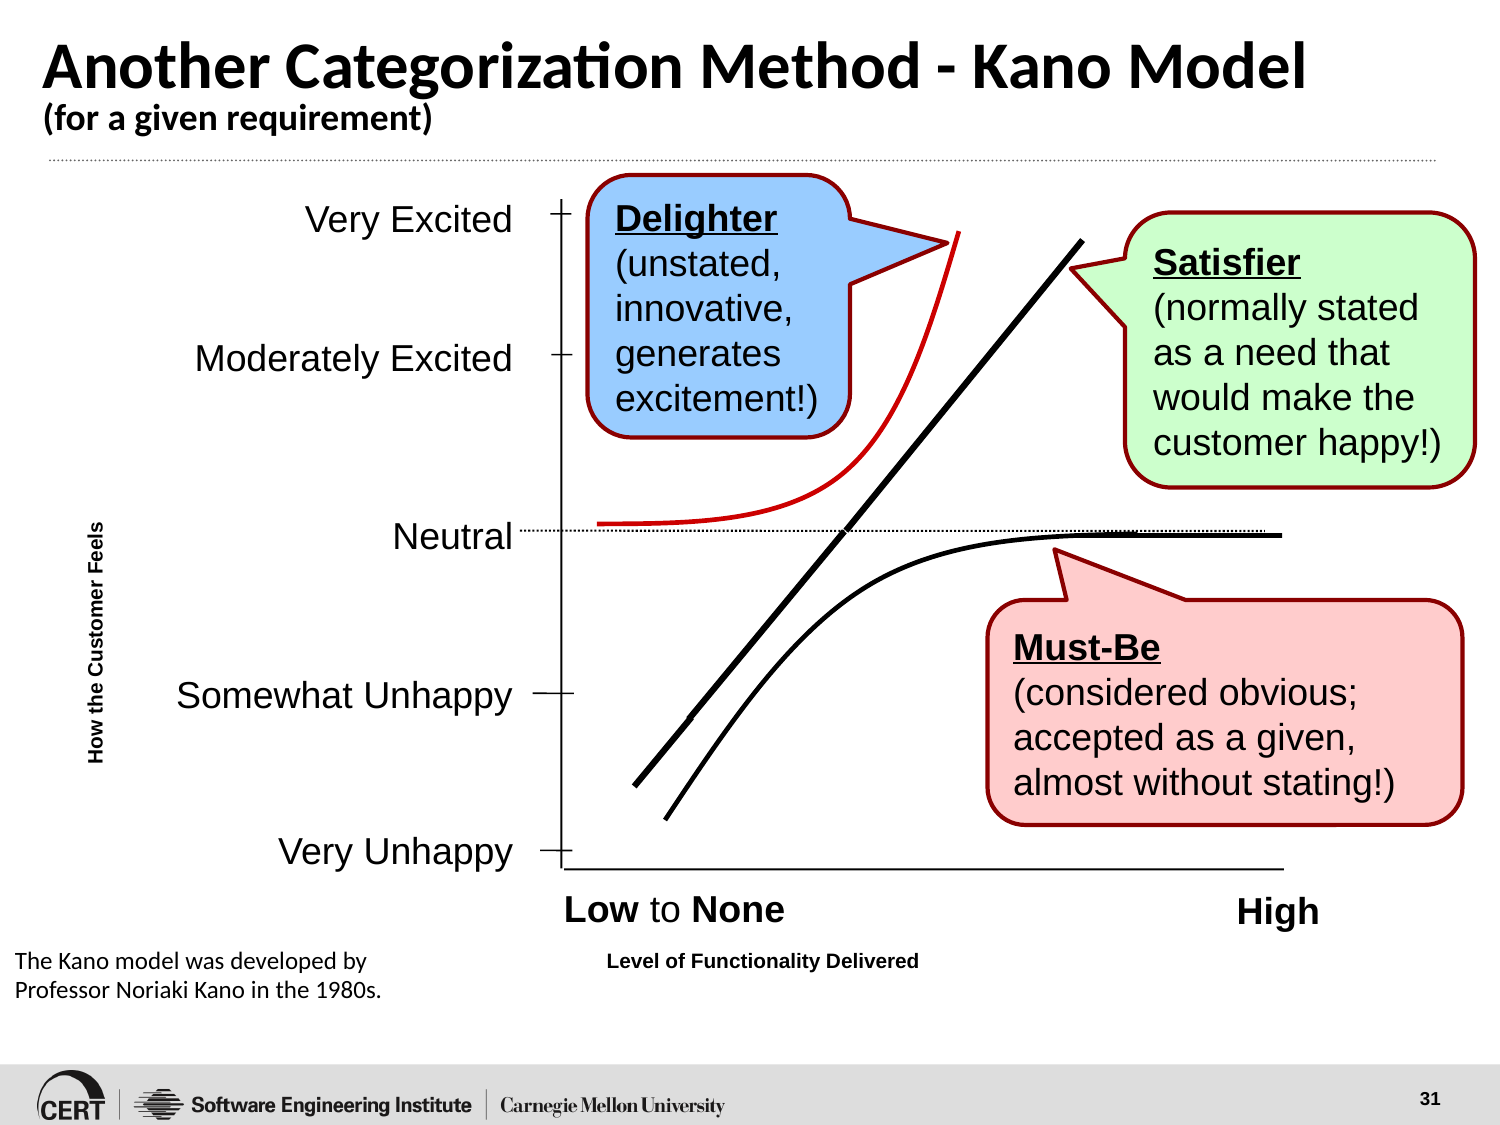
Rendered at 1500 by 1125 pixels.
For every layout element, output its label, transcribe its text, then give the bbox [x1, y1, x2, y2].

text_box The Kano model was developed by Professor Noriaki Kano in the 1980s. [0, 936, 463, 1012]
text_box Delighter (unstated, innovative, generates excitement!) [594, 172, 843, 191]
text_box Satisfier (normally stated as a need that would make the customer happy!) [1466, 227, 1478, 473]
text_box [137, 192, 1463, 953]
title Another Categorization Method - Kano Model (for a given requirement) [42, 37, 1434, 155]
text_box How the Customer Feels [77, 155, 115, 780]
picture [37, 1069, 725, 1122]
text_box Level of Functionality Delivered [591, 961, 1300, 1030]
